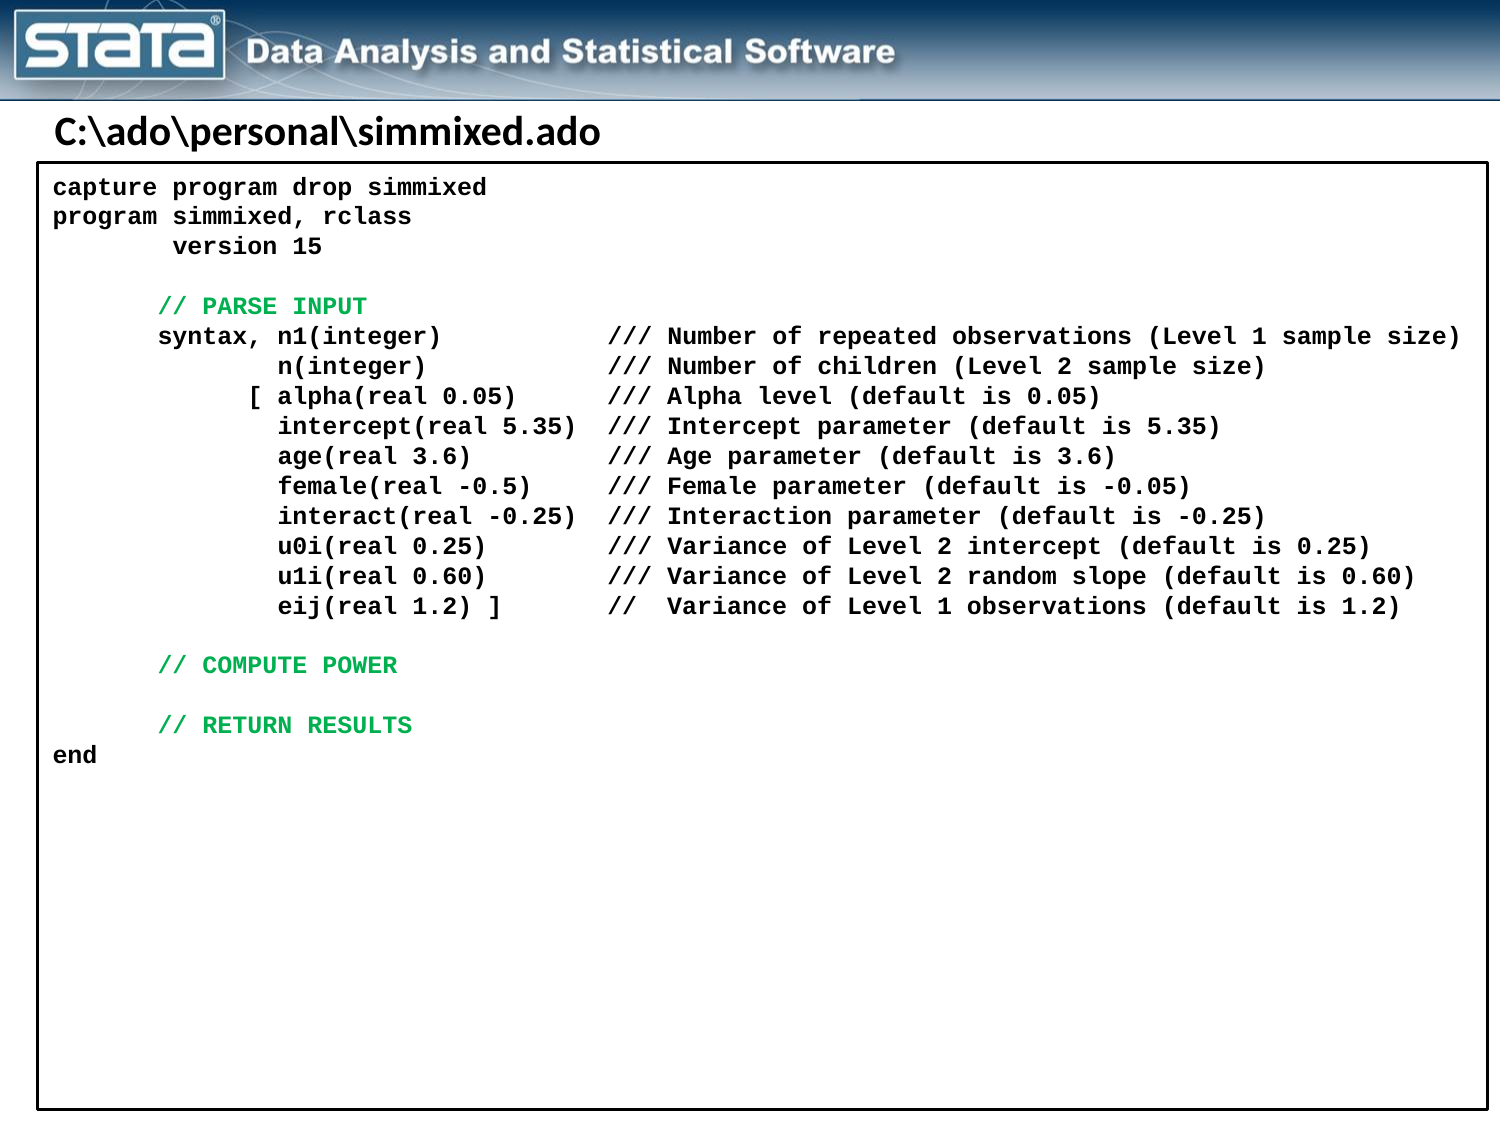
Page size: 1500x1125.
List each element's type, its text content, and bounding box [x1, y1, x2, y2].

picture [0, 0, 1500, 101]
text_box capture program drop simmixed program simmixed, rclass version 15 // PARSE INPUT syntax, n1(integer) /// Number of repeated observations (Level 1 sample size) n(integer) /// Number of children (Level 2 sample size) [ alpha(real 0.05) /// Alpha level (default is 0.05) intercept(real 5.35) /// Intercept parameter (default is 5.35) age(real 3.6) /// Age parameter (default is 3.6) female(real -0.5) /// Female parameter (default is -0.05) interact(real -0.25) /// Interaction parameter (default is -0.25) u0i(real 0.25) /// Variance of Level 2 intercept (default is 0.25) u1i(real 0.60) /// Variance of Level 2 random slope (default is 0.60) eij(real 1.2) ] // Variance of Level 1 observations (default is 1.2) // COMPUTE POWER // RETURN RESULTS end [37, 162, 1488, 1110]
text_box C:\ado\personal\simmixed.ado [39, 96, 617, 162]
